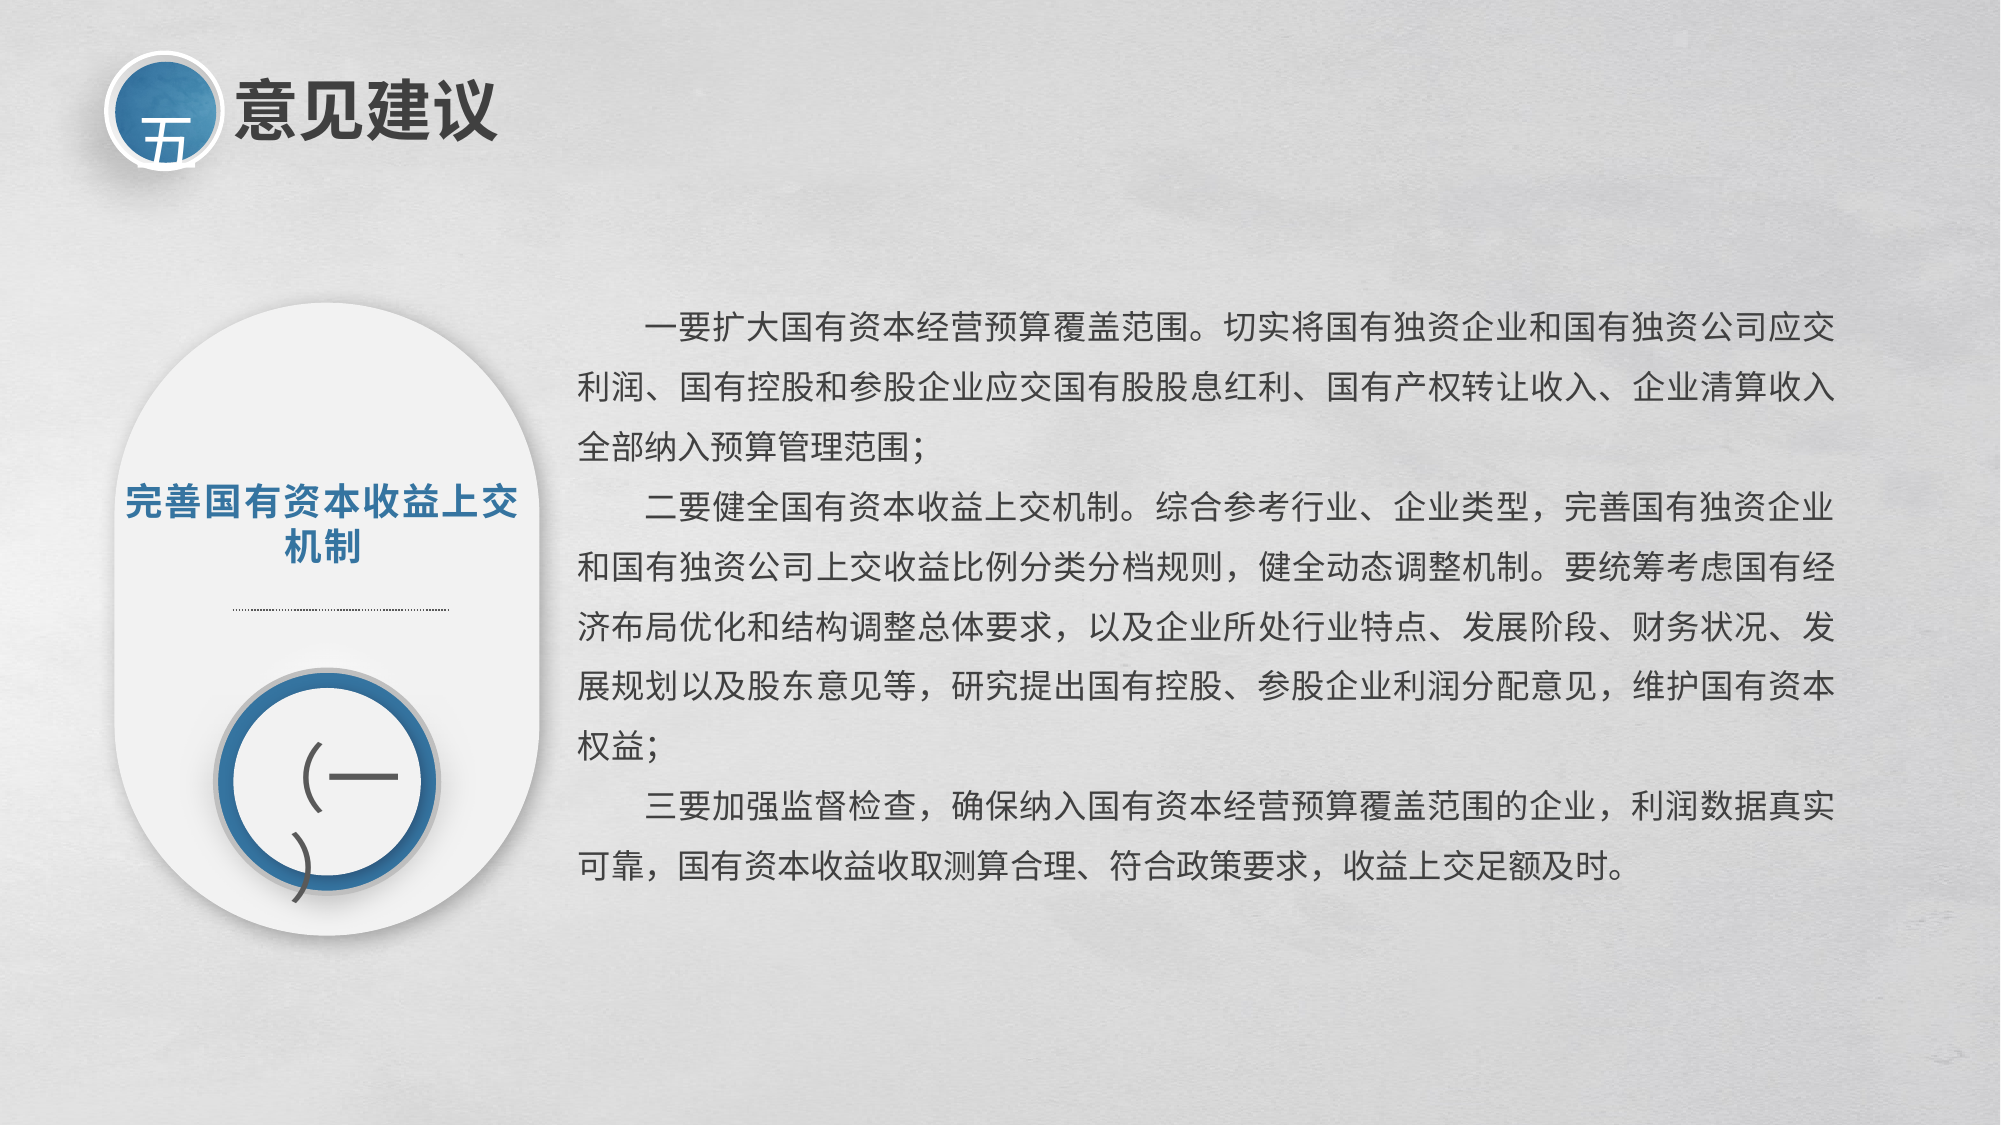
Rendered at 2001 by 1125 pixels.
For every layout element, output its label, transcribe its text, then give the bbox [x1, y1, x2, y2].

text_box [105, 28, 223, 176]
text_box [117, 300, 537, 470]
text_box 意见建议 [227, 61, 515, 157]
picture [0, 0, 2001, 1125]
text_box 一要扩大国有资本经营预算覆盖范围。切实将国有独资企业和国有独资公司应交利润、国有控股和参股企业应交国有股股息红利、国有产权转让收入、企业清算收入全部纳入预算管理范围； 二要健全国有资本收益上交机制。综合参考行业、企业类型，完善国有独资企业和国有独资公司上交收益比例分类分档规则，健全动态调整机制。要统筹考虑国有经济布局优化和结构调整总体要求，以及企业所处行业特点、发展阶段、财务状况、发展规划以及股东意见等，研究提出国有控股、参股企业利润分配意见，维护国有资本权益； 三要加强监督检查，确保纳入国有资本经营预算覆盖范围的企业，利润数据真实可靠，国有资本收益收取测算合理、符合政策要求，收益上交足额及时。 [562, 278, 1851, 893]
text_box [173, 627, 482, 936]
text_box [112, 489, 542, 869]
text_box 完善国有资本收益上交机制 [106, 470, 540, 610]
